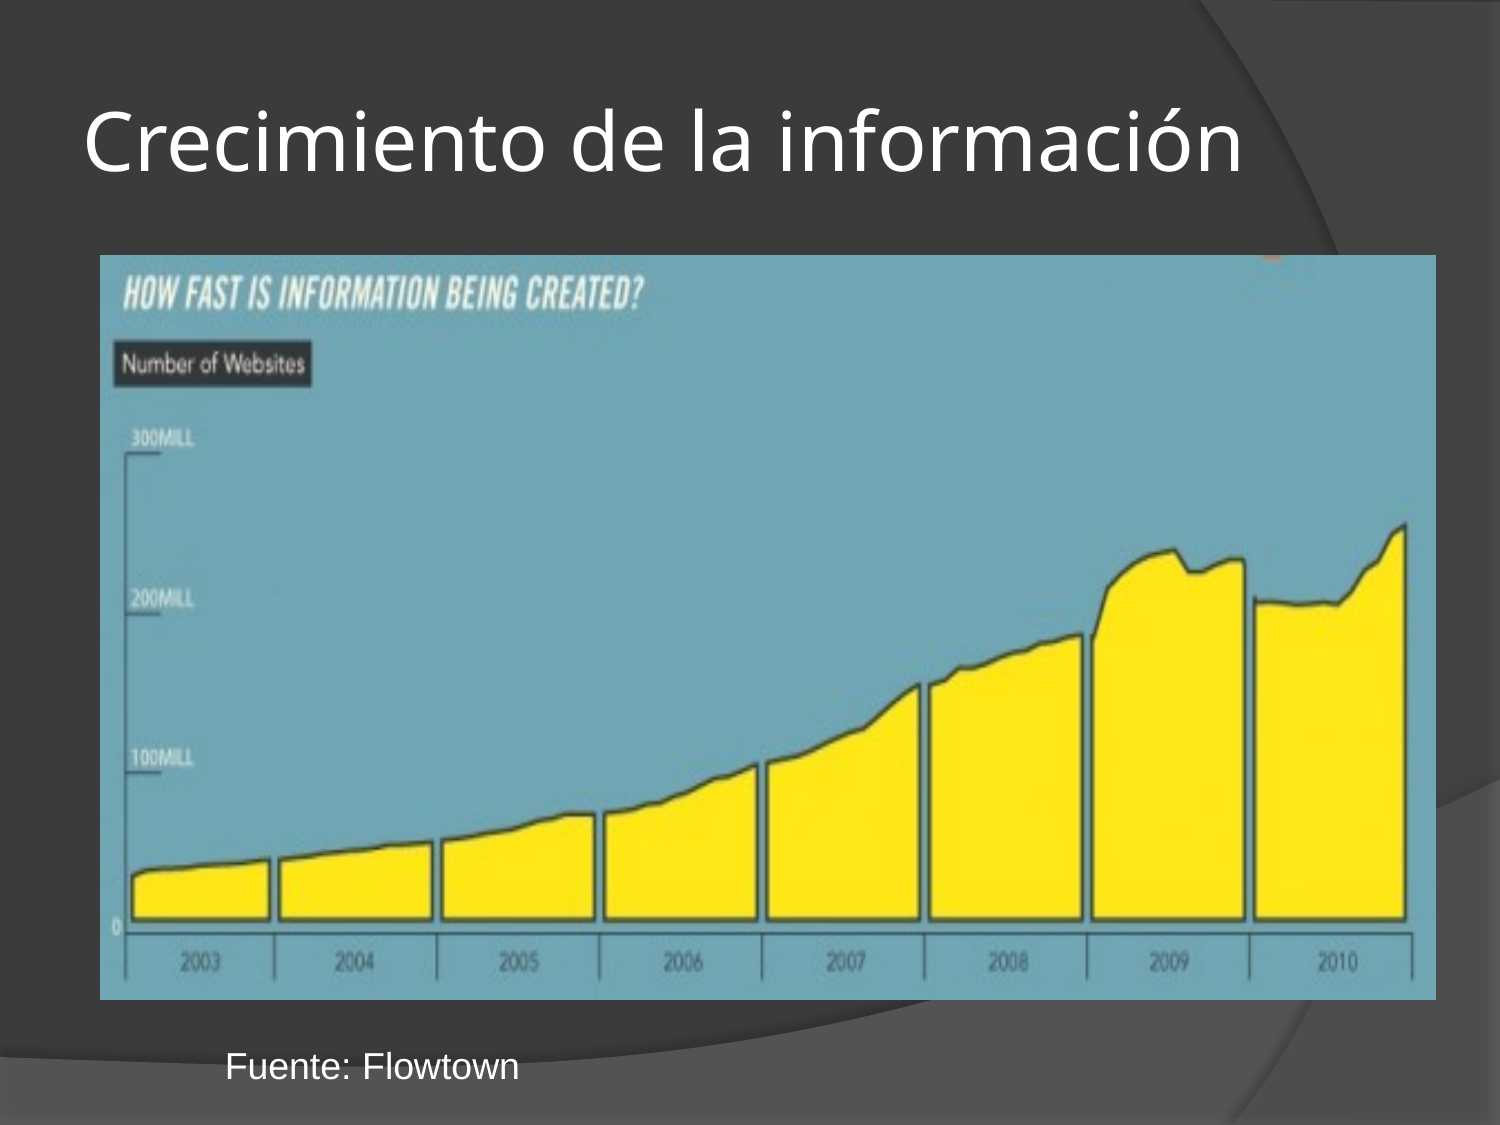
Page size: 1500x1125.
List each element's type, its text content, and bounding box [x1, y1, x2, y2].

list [100, 255, 1436, 1000]
text_box Fuente: Flowtown [210, 1034, 536, 1095]
title Crecimiento de la información [75, 45, 1300, 233]
